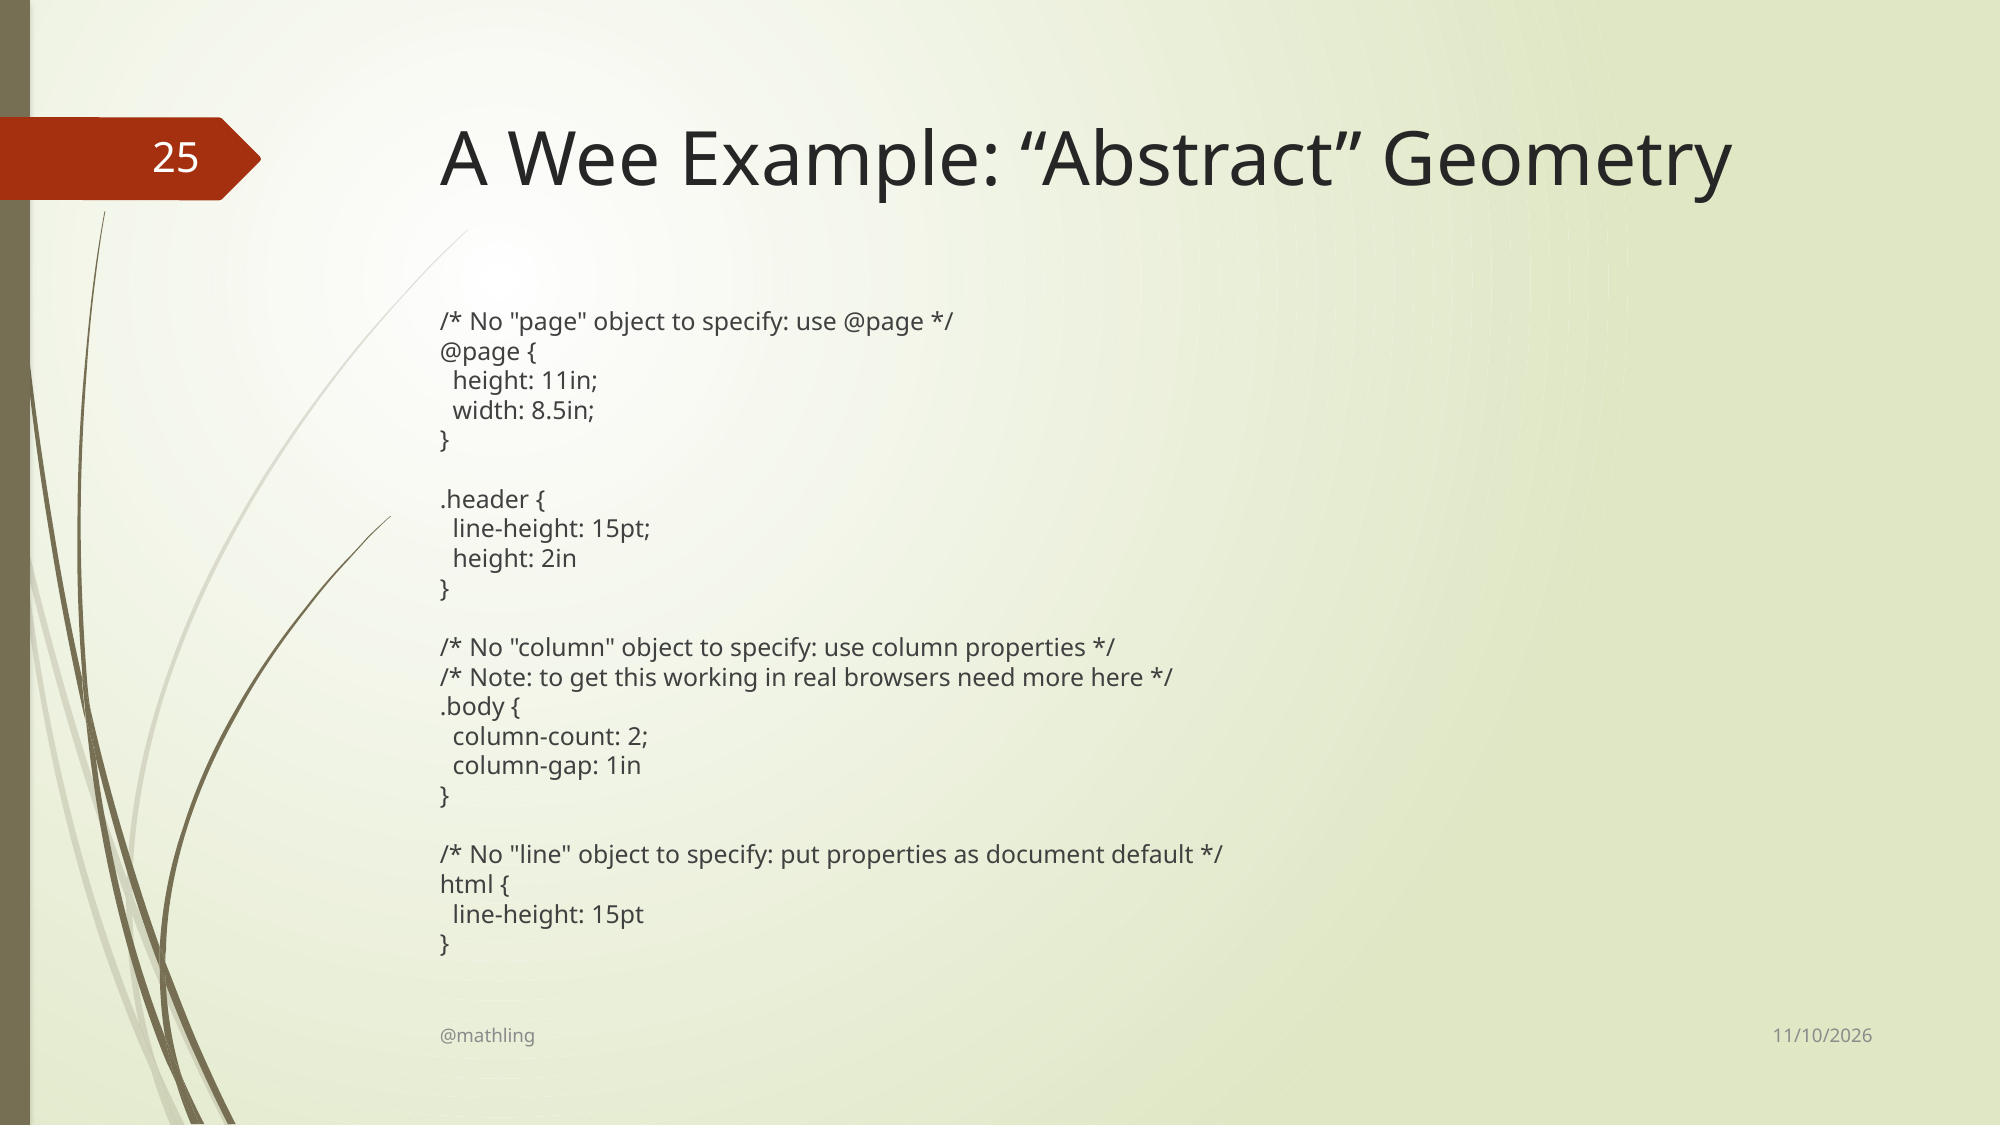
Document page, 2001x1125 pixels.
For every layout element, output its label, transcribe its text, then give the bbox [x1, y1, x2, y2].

title A Wee Example: “Abstract” Geometry [425, 102, 1888, 262]
list /* No "page" object to specify: use @page */ @page { height: 11in; width: 8.5in; } .header { line-height: 15pt; height: 2in } /* No "column" object to specify: use column properties */ /* Note: to get this working in real browsers need more here */ .body { column-count: 2; column-gap: 1in } /* No "line" object to specify: put properties as document default */ html { line-height: 15pt } [424, 298, 1888, 970]
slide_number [1699, 1005, 1888, 1067]
footer @mathling [424, 1006, 1675, 1067]
slide_number 25 [87, 129, 216, 190]
